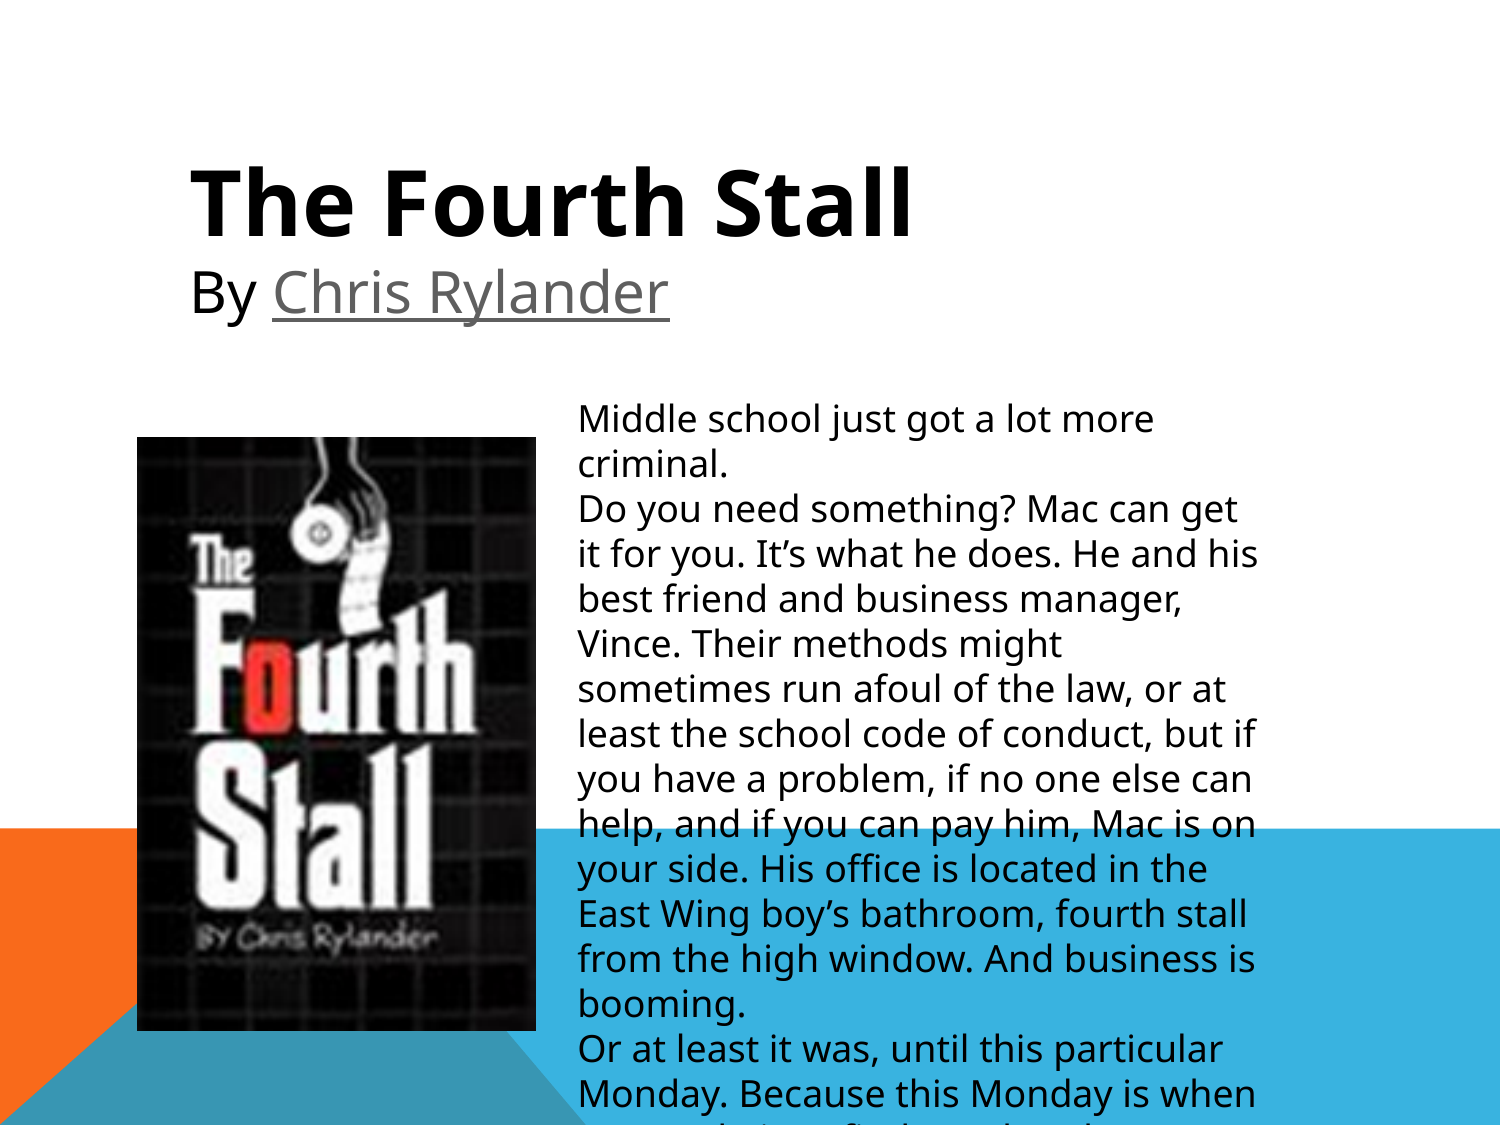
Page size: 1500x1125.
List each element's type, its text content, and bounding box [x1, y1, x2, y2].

text_box The Fourth Stall By Chris Rylander [174, 137, 1275, 387]
text_box Middle school just got a lot more criminal. Do you need something? Mac can get it for you. It’s what he does. He and his best friend and business manager, Vince. Their methods might sometimes run afoul of the law, or at least the school code of conduct, but if you have a problem, if no one else can help, and if you can pay him, Mac is on your side. His office is located in the East Wing boy’s bathroom, fourth stall from the high window. And business is booming. Or at least it was, until this particular Monday. Because this Monday is when Mac and Vince find out that the trouble with solving everyone else’s problems is there’s no one left to solve yours. [562, 387, 1275, 1125]
picture [137, 437, 537, 1031]
